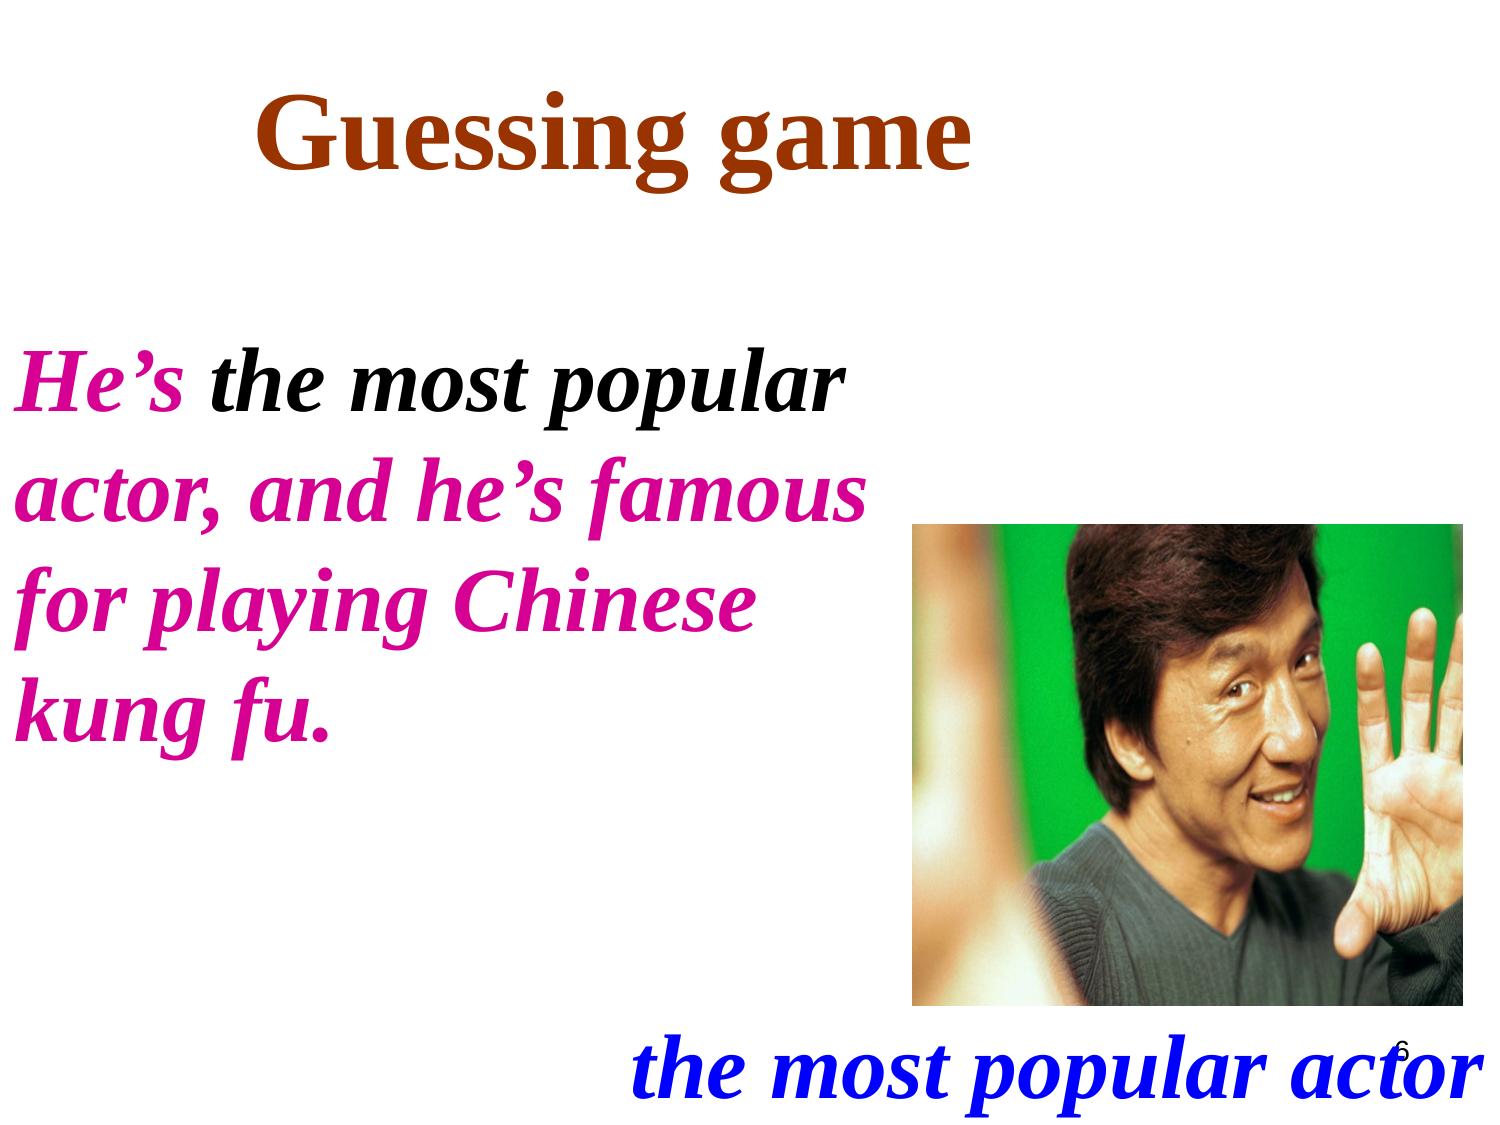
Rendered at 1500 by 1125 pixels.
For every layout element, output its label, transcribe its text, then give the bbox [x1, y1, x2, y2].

text_box the most popular actor [615, 999, 1500, 1125]
picture [912, 524, 1463, 1006]
text_box Guessing game [237, 49, 1400, 200]
text_box He’s the most popular actor, and he’s famous for playing Chinese kung fu. [0, 312, 987, 768]
